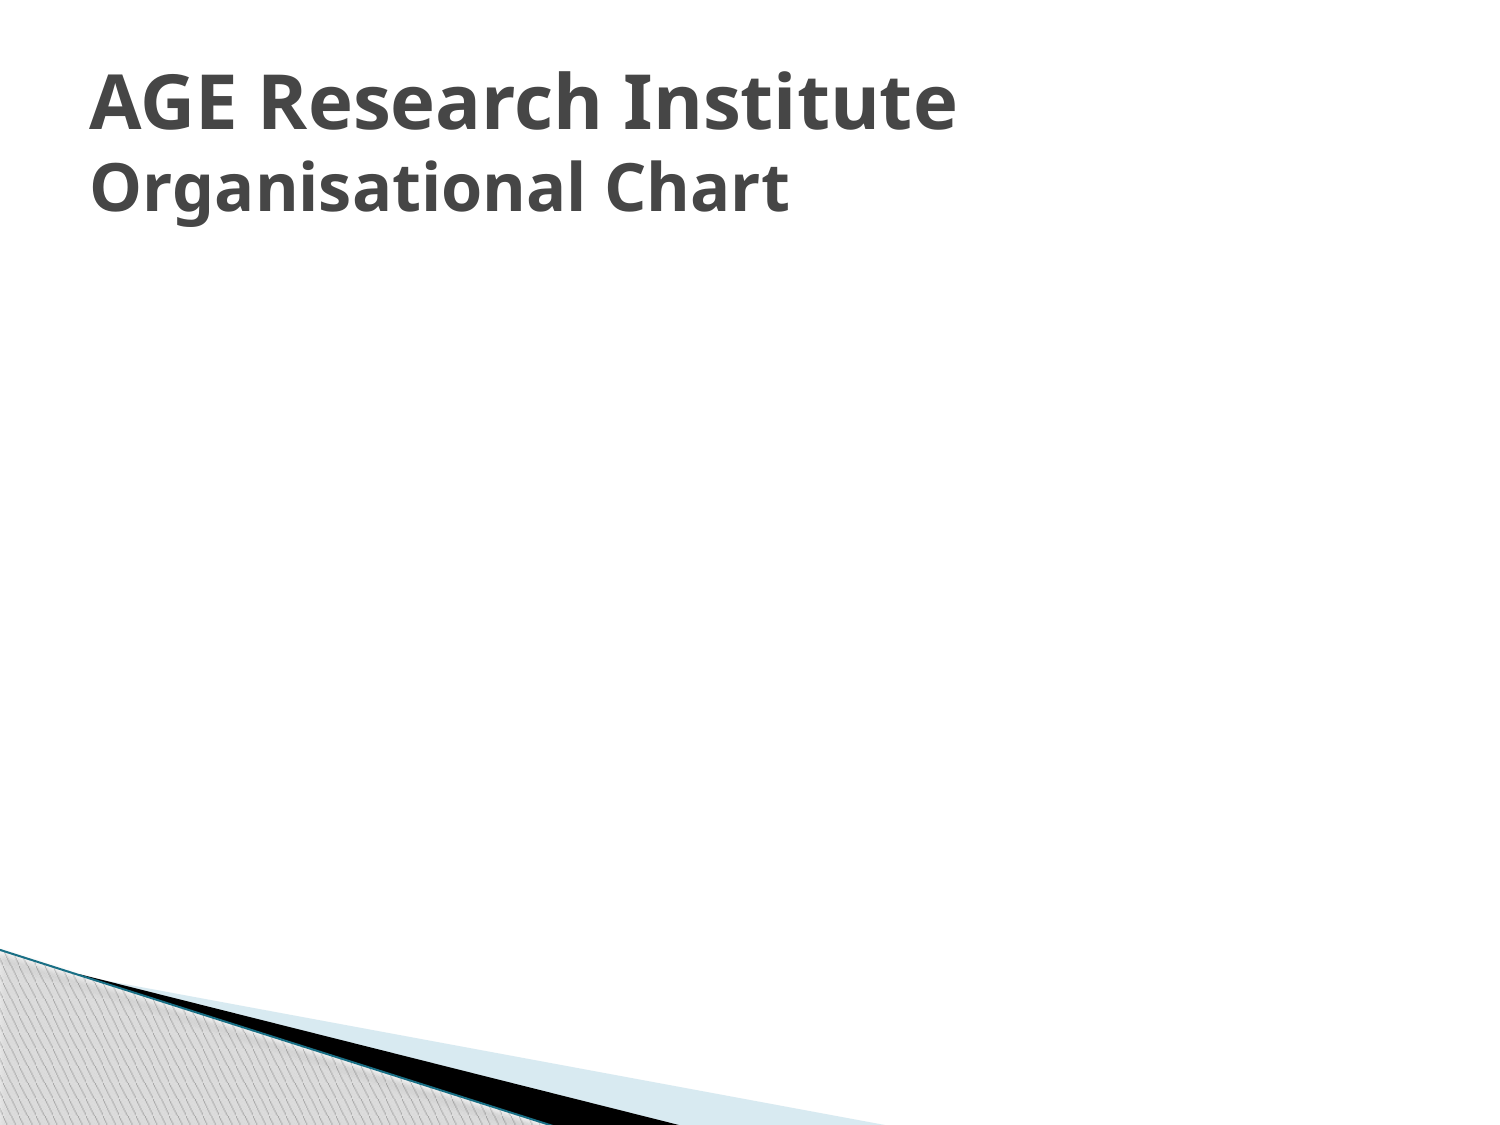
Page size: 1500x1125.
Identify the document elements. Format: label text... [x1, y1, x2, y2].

title AGE Research Institute Organisational Chart [75, 45, 1425, 233]
